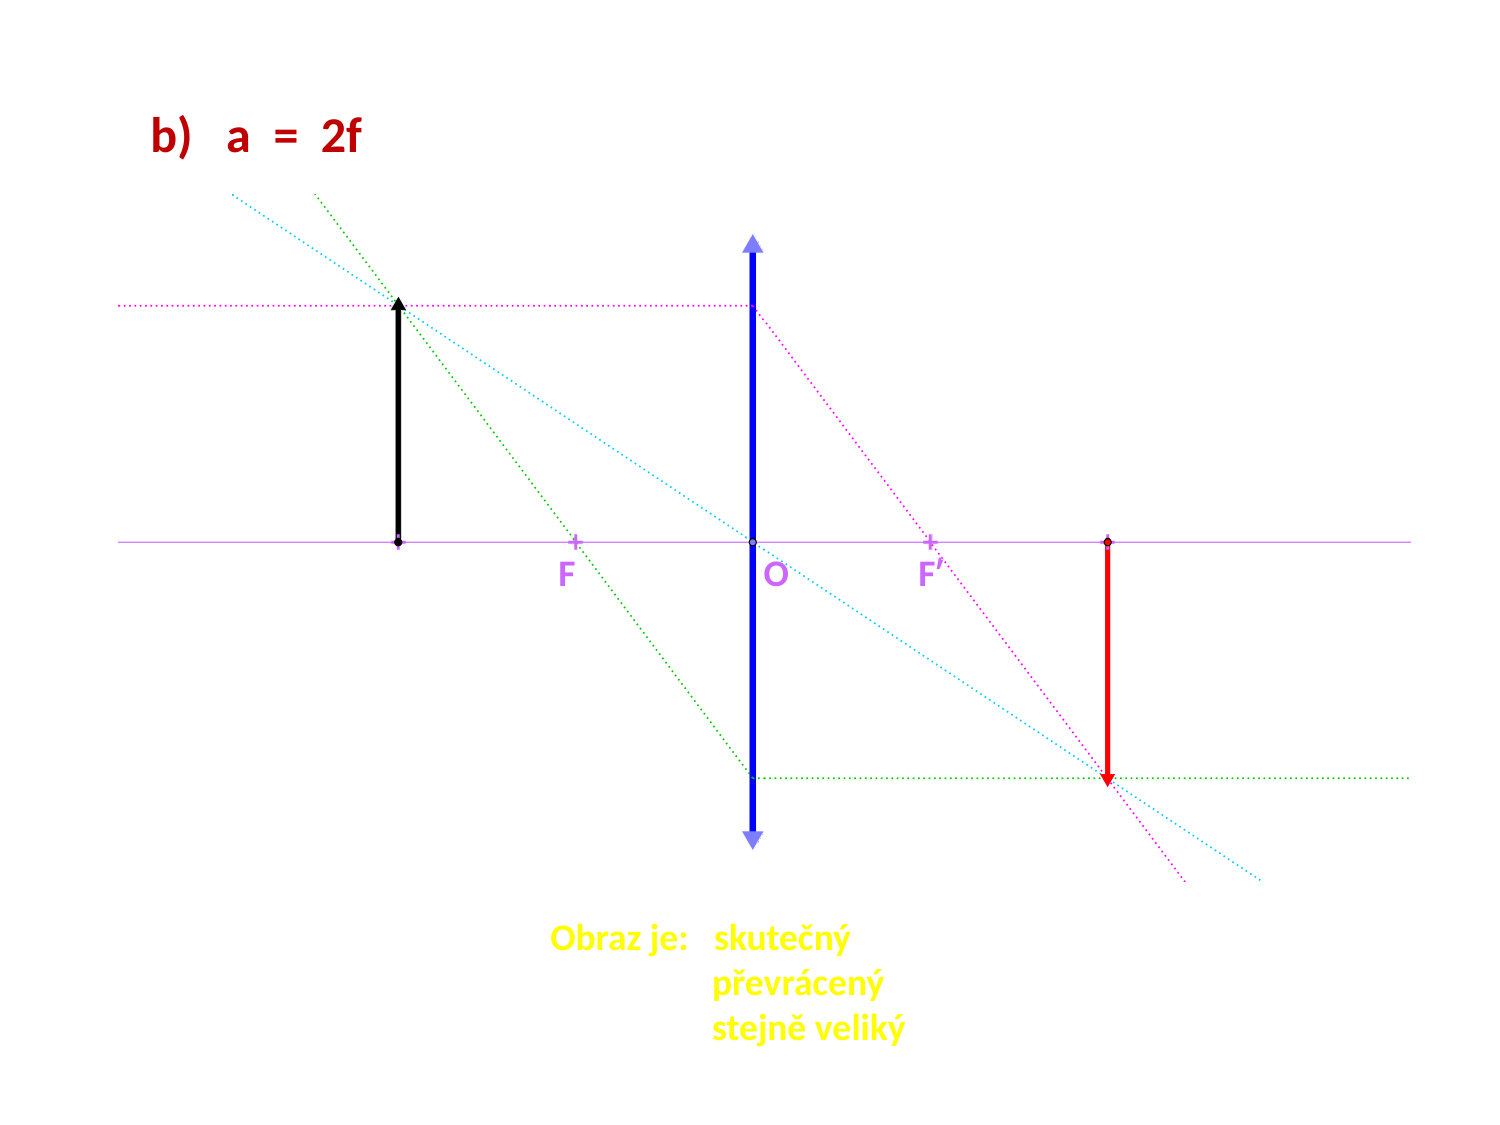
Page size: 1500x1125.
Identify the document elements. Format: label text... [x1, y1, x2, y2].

picture [117, 194, 1411, 883]
text_box b) a = 2f [135, 95, 396, 170]
text_box Obraz je: skutečný převrácený stejně veliký [535, 905, 999, 1055]
